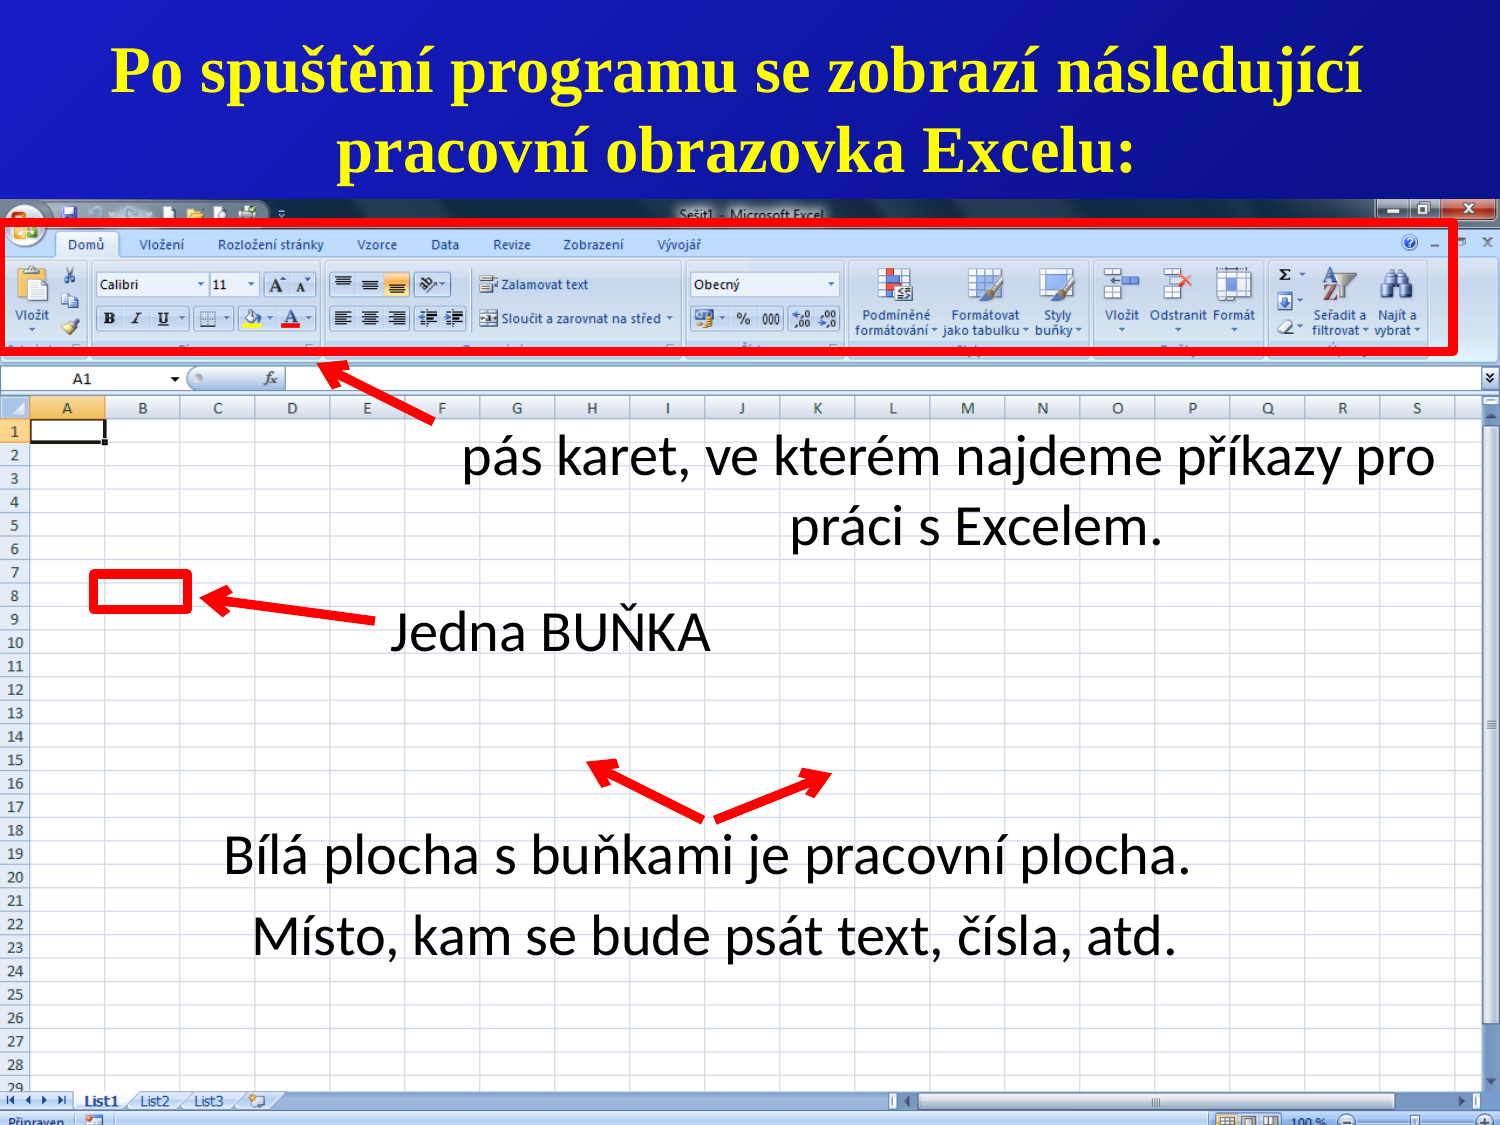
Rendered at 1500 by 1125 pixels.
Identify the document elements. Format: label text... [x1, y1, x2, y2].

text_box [714, 773, 833, 821]
title Po spuštění programu se zobrazí následující pracovní obrazovka Excelu: [0, 0, 1475, 198]
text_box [198, 597, 376, 622]
picture [0, 198, 1500, 1125]
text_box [585, 761, 704, 821]
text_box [316, 362, 434, 423]
